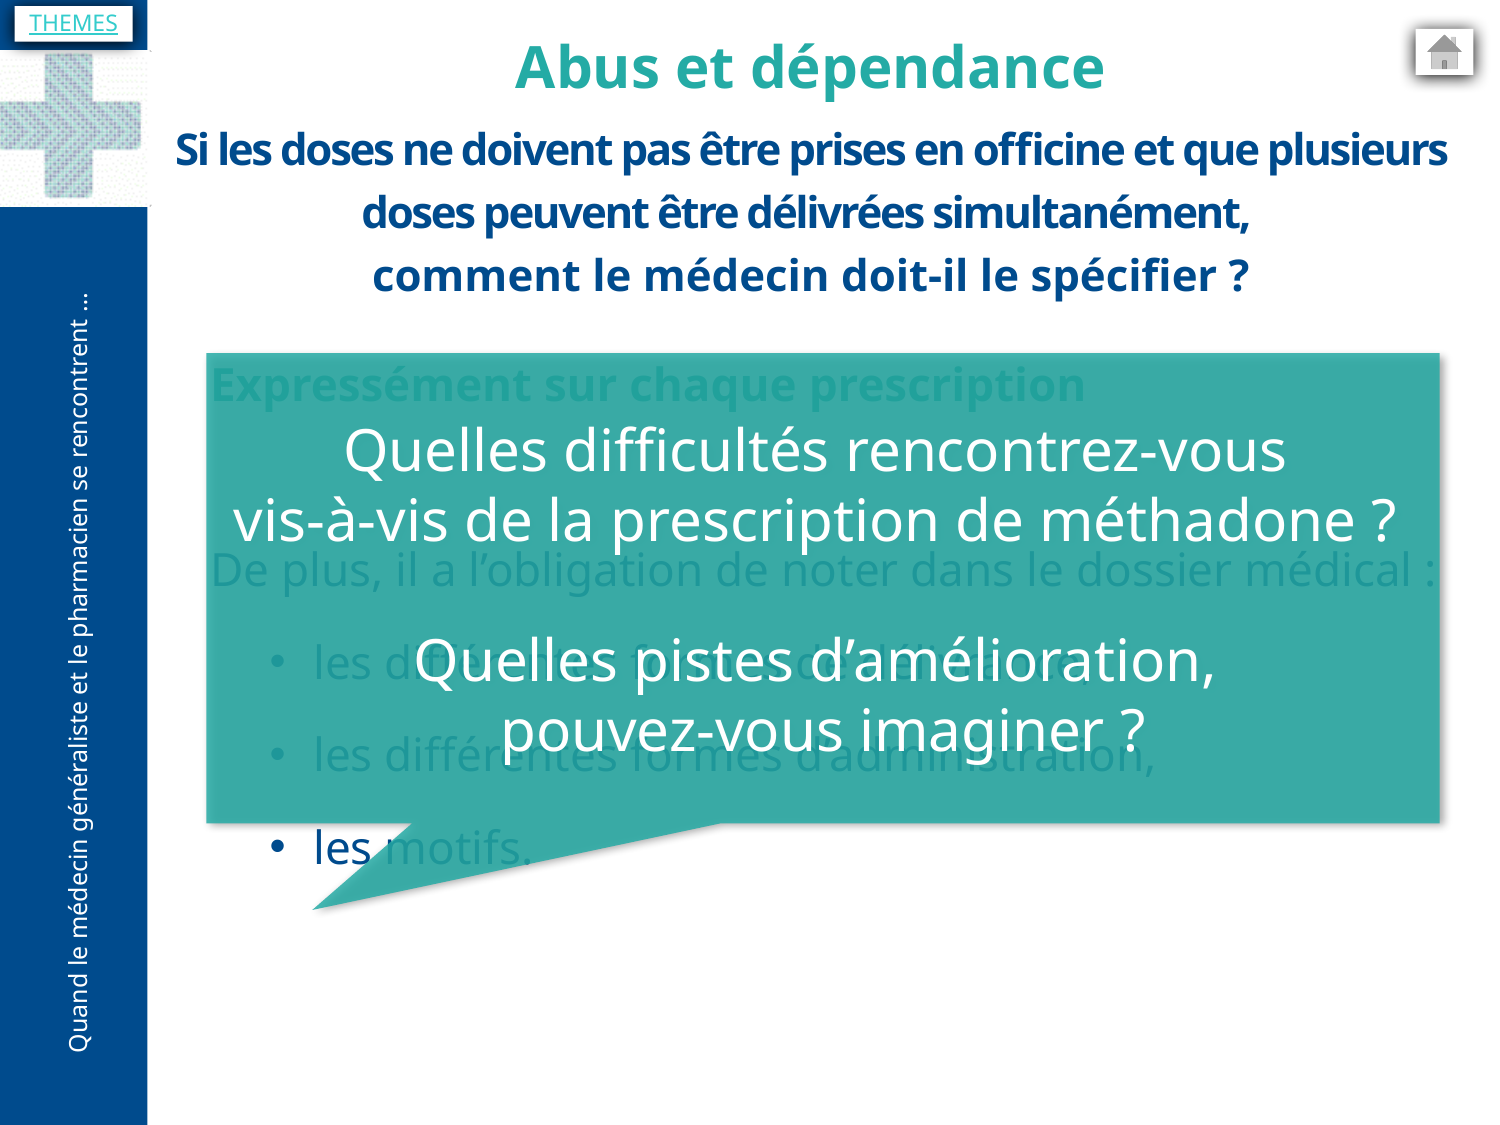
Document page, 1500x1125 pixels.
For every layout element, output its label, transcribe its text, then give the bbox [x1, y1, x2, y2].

text_box [1415, 28, 1474, 76]
list Expressément sur chaque prescription De plus, il a l’obligation de noter dans le dossier médical : les différentes formes de délivrance, les différentes formes d’administration, les motifs. [195, 348, 1463, 1089]
text_box Quelles difficultés rencontrez-vous vis-à-vis de la prescription de méthadone ? Quelles pistes d’amélioration, pouvez-vous imaginer ? [205, 352, 1441, 911]
list Abus et dépendance [159, 30, 1463, 103]
text_box Si les doses ne doivent pas être prises en officine et que plusieurs doses peuvent être délivrées simultanément, comment le médecin doit-il le spécifier ? [159, 103, 1463, 308]
text_box THEMES [14, 5, 134, 42]
picture [0, 50, 152, 207]
